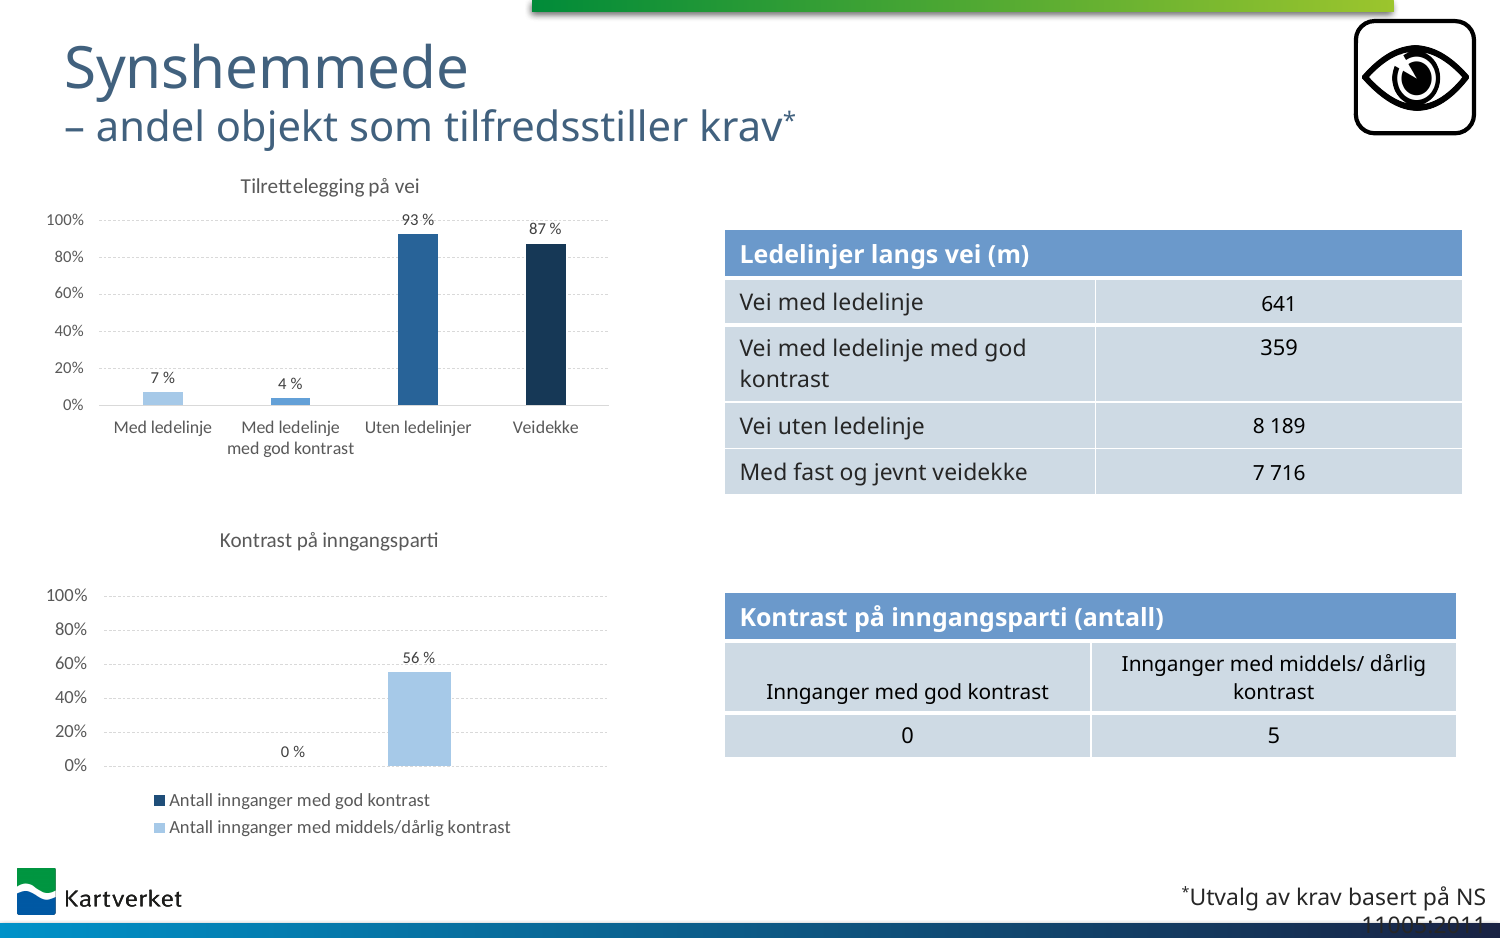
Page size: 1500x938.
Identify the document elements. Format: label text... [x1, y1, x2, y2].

text_box *Utvalg av krav basert på NS 11005:2011 [1068, 873, 1500, 938]
table_cell Med fast og jevnt veidekke [725, 449, 1095, 494]
table_cell 0 [725, 715, 1090, 757]
table_cell 359 [1096, 327, 1462, 401]
table_cell 641 [1096, 280, 1462, 323]
table_cell Vei uten ledelinje [725, 403, 1095, 448]
table_cell Innganger med middels/ dårlig kontrast [1092, 643, 1456, 711]
table_header Kontrast på inngangsparti (antall) [725, 593, 1456, 639]
picture [41, 520, 618, 846]
table_cell 7 716 [1096, 449, 1462, 494]
table_header Ledelinjer langs vei (m) [725, 230, 1462, 276]
text_box Synshemmede – andel objekt som tilfredsstiller krav* [49, 24, 1431, 158]
table_cell Innganger med god kontrast [725, 643, 1090, 711]
table_cell 8 189 [1096, 403, 1462, 448]
table_cell Vei med ledelinje med god kontrast [725, 327, 1095, 401]
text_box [1355, 20, 1475, 134]
picture [41, 166, 619, 492]
table_cell 5 [1092, 715, 1456, 757]
table_cell Vei med ledelinje [725, 280, 1095, 323]
